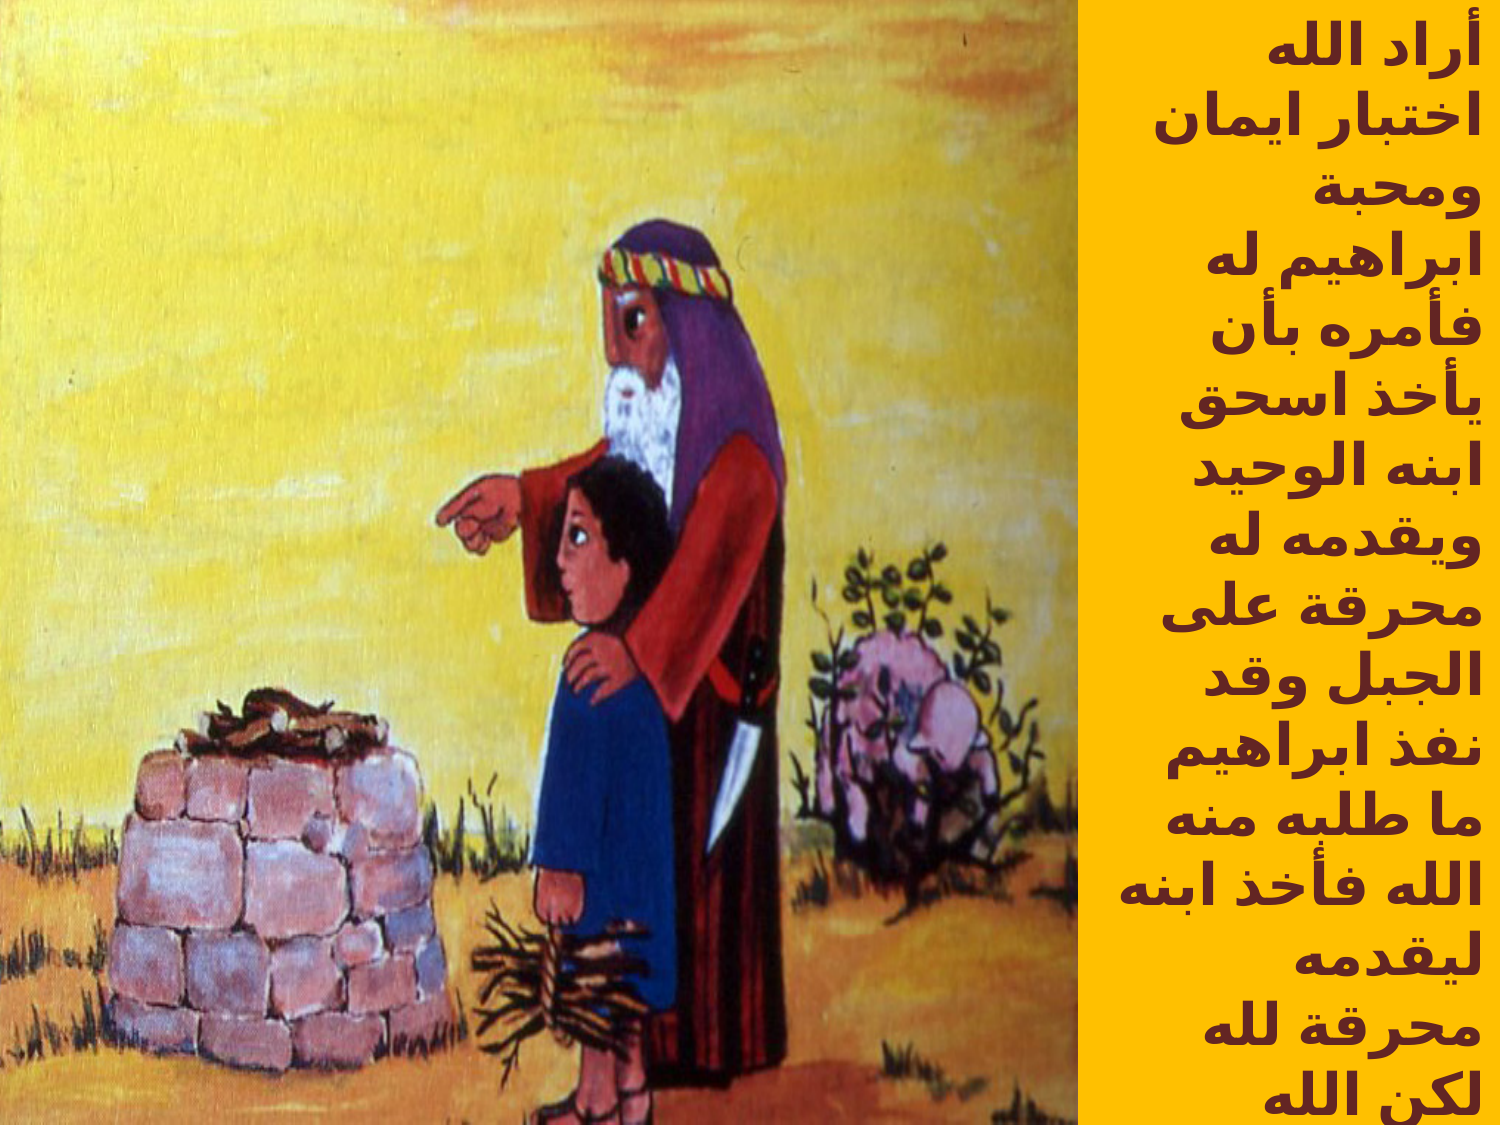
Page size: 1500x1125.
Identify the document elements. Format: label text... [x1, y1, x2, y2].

text_box أراد الله اختبار ايمان ومحبة ابراهيم له فأمره بأن يأخذ اسحق ابنه الوحيد ويقدمه له محرقة على الجبل وقد نفذ ابراهيم ما طلبه منه الله فأخذ ابنه ليقدمه محرقة لله لكن الله أرسل ملاكه ومنع ابراهيم من قتل ابنه وأعطاه بدلا منه كبشا تزوج اسحق من رفقة ورزق بولدين عيسو يعقوب(تك24:22) [1079, 0, 1500, 1125]
picture [0, 0, 1079, 1125]
